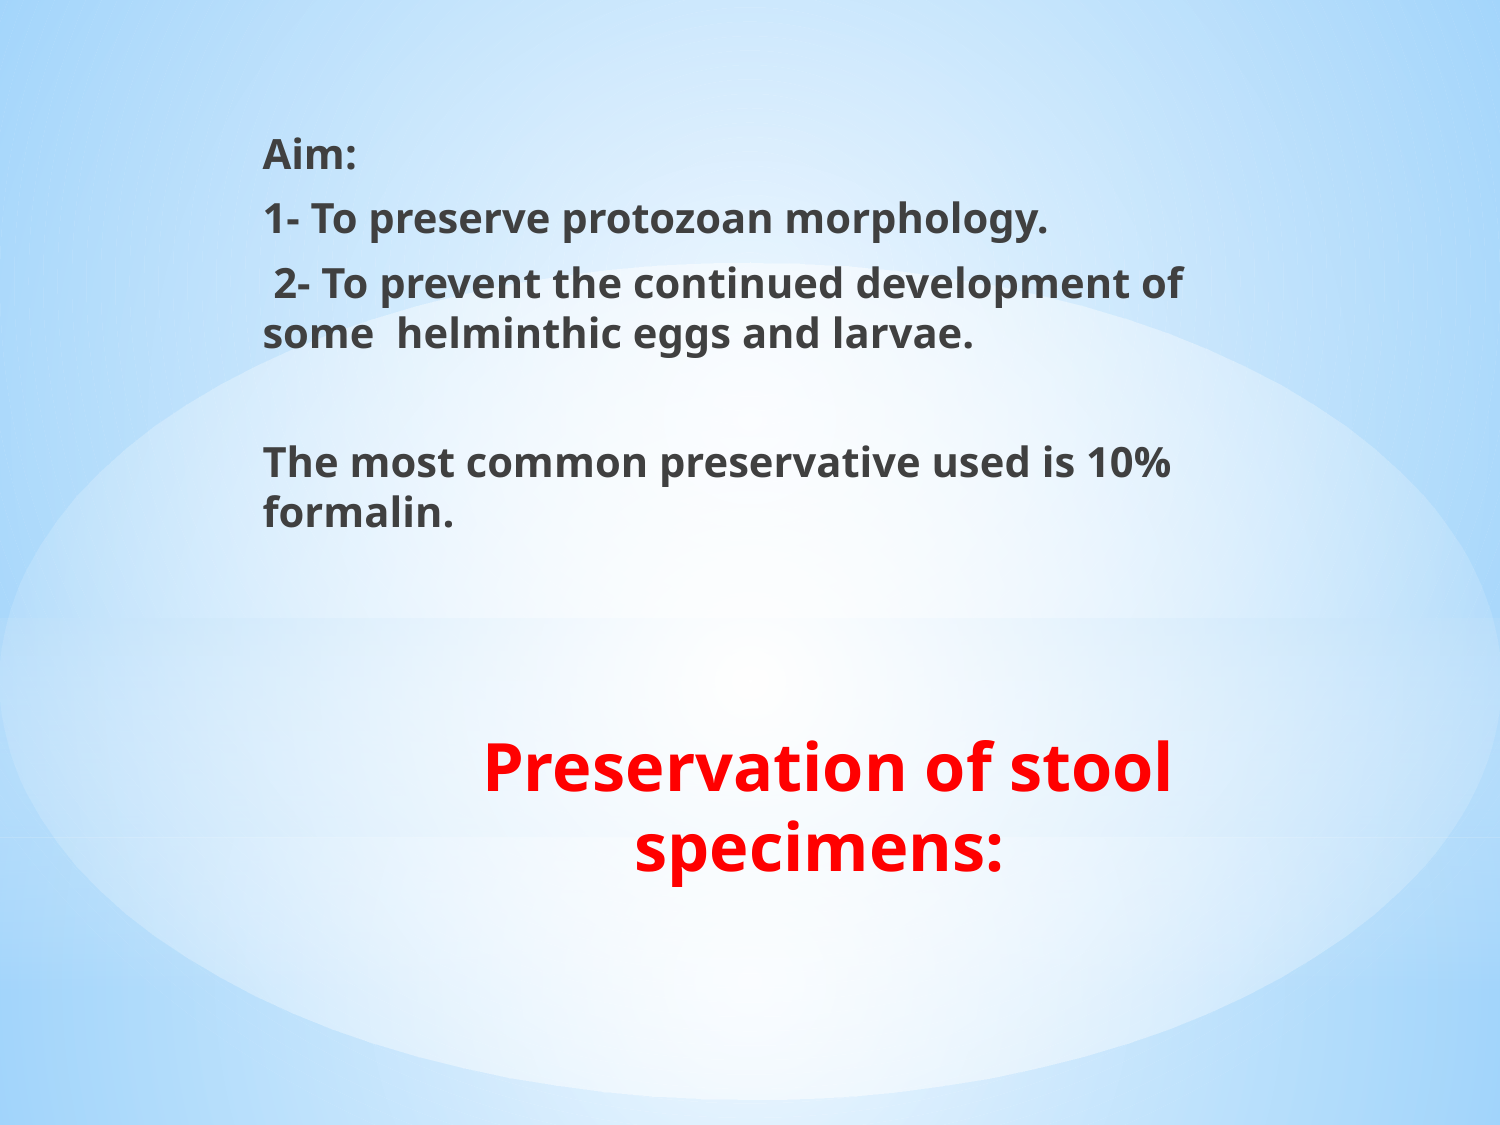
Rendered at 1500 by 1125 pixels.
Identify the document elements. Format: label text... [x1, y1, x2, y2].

title Preservation of stool specimens: [294, 717, 1363, 905]
list Aim: 1- To preserve protozoan morphology. 2- To prevent the continued development of some helminthic eggs and larvae. The most common preservative used is 10% formalin. [187, 120, 1238, 690]
